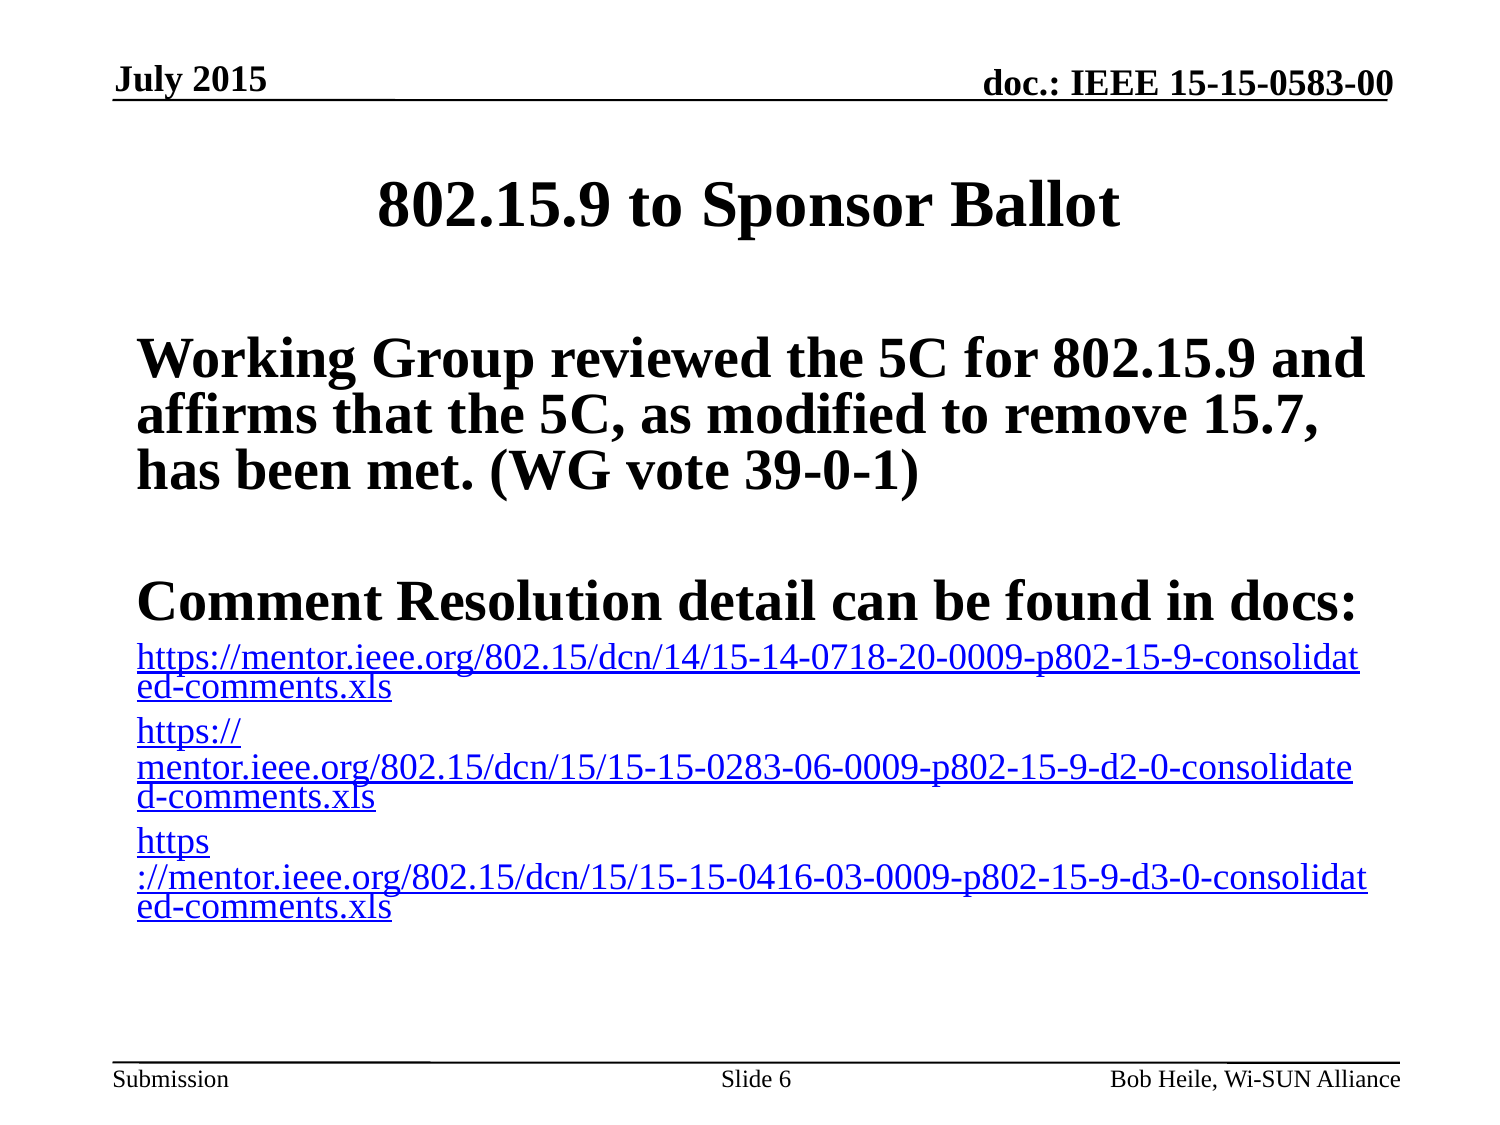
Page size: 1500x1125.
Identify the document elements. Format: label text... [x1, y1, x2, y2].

footer Bob Heile, Wi-SUN Alliance [878, 1061, 1402, 1093]
list Working Group reviewed the 5C for 802.15.9 and affirms that the 5C, as modified to remove 15.7, has been met. (WG vote 39-0-1) Comment Resolution detail can be found in docs: https://mentor.ieee.org/802.15/dcn/14/15-14-0718-20-0009-p802-15-9-consolidated-comments.xls https://mentor.ieee.org/802.15/dcn/15/15-15-0283-06-0009-p802-15-9-d2-0-consolidated-comments.xls https://mentor.ieee.org/802.15/dcn/15/15-15-0416-03-0009-p802-15-9-d3-0-consolidated-comments.xls [112, 324, 1388, 1000]
title 802.15.9 to Sponsor Ballot [112, 112, 1388, 288]
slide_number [114, 54, 423, 100]
slide_number Slide 6 [712, 1061, 800, 1123]
